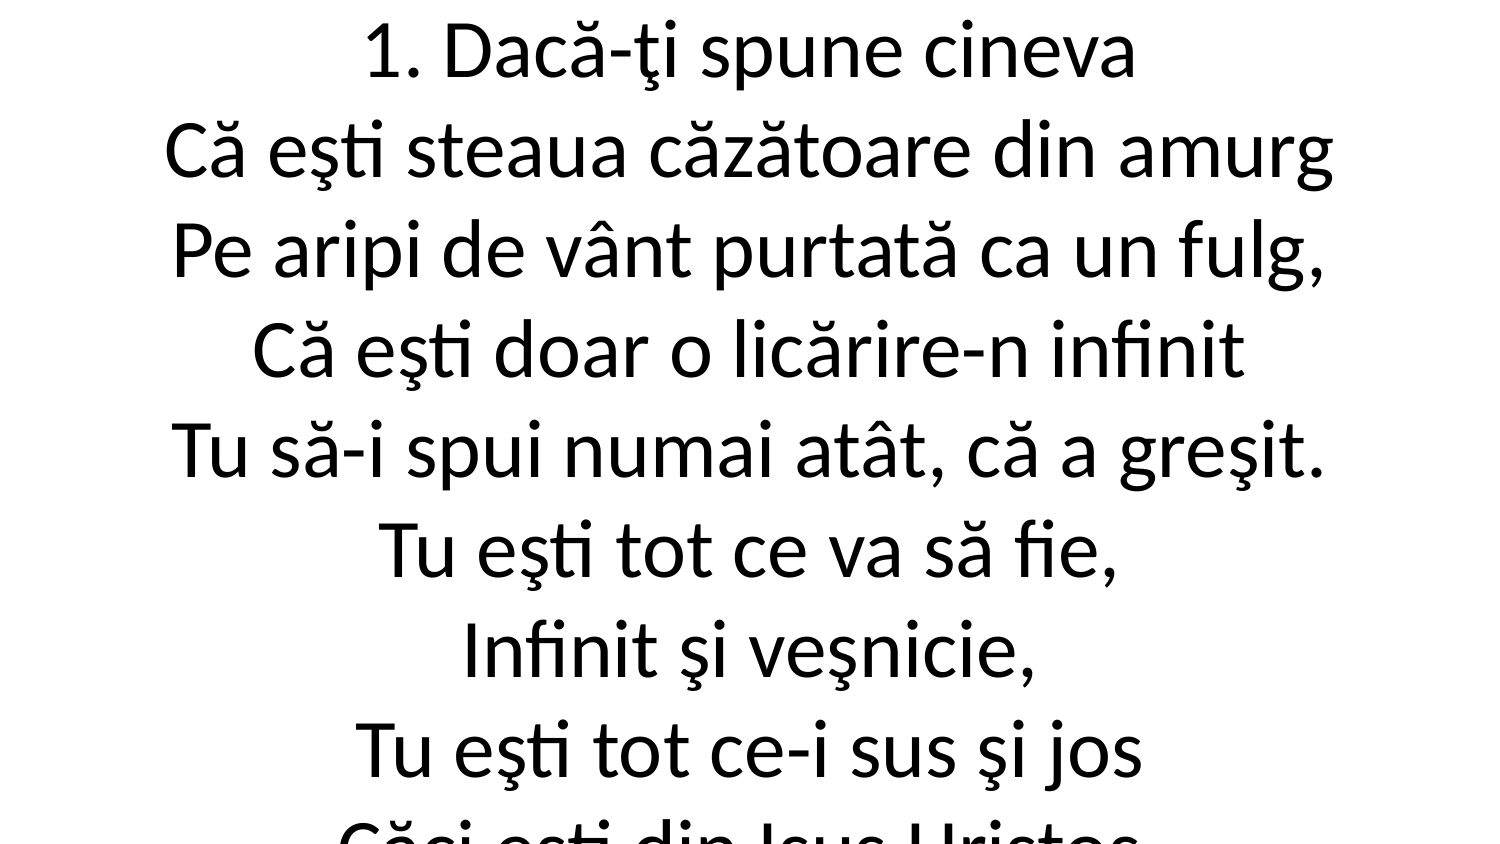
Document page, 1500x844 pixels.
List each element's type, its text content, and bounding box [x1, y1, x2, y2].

text_box 1. Dacă-ţi spune cineva Că eşti steaua căzătoare din amurg Pe aripi de vânt purtată ca un fulg, Că eşti doar o licărire-n infinit Tu să-i spui numai atât, că a greşit. Tu eşti tot ce va să fie, Infinit şi veşnicie, Tu eşti tot ce-i sus şi jos Căci eşti din Isus Hristos. [149, 0, 1351, 844]
